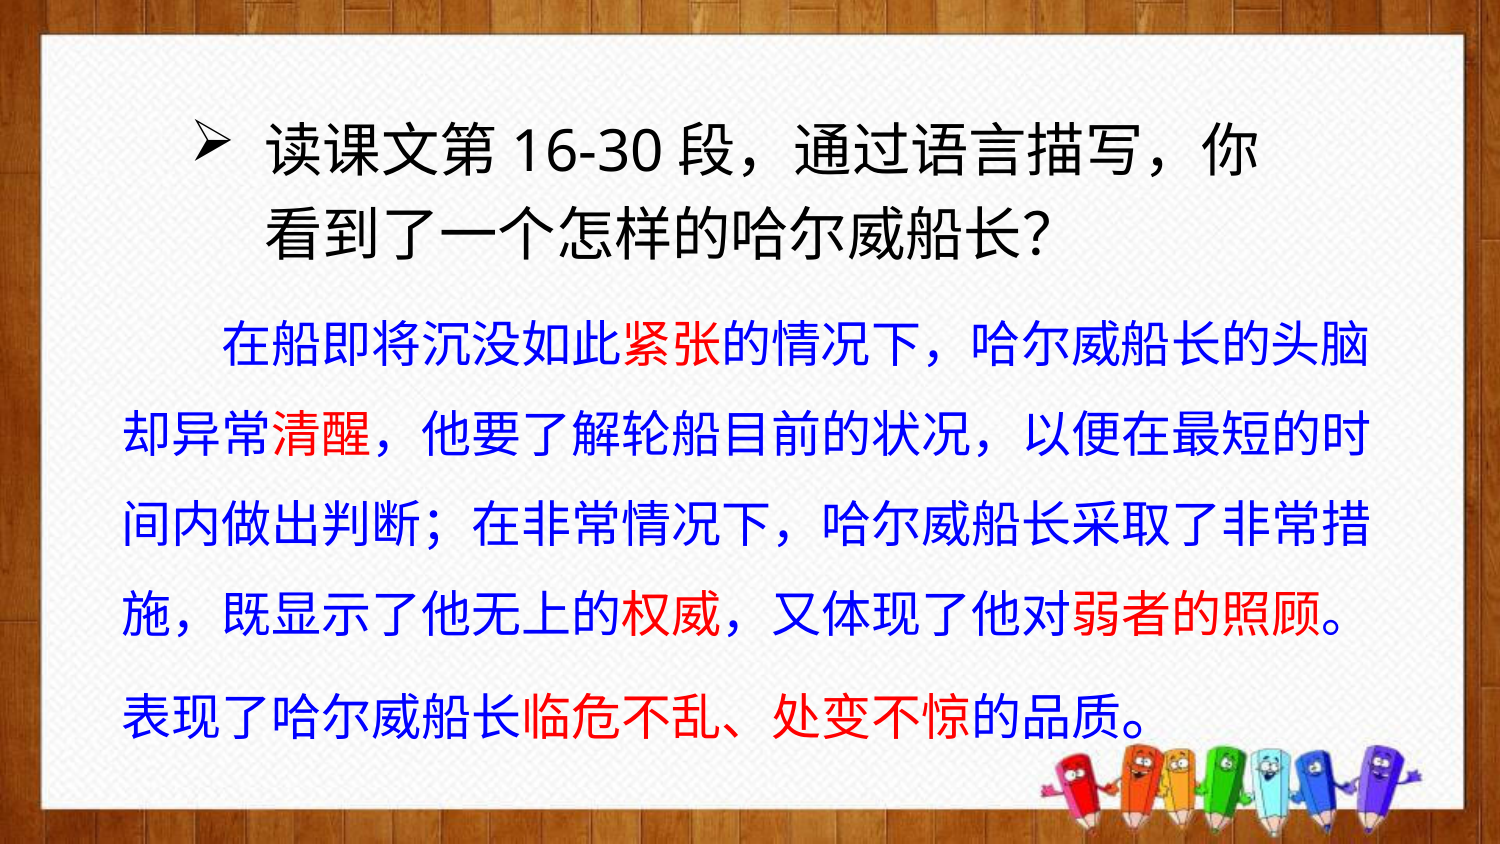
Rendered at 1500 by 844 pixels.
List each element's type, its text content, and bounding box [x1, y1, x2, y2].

text_box 在船即将沉没如此紧张的情况下，哈尔威船长的头脑却异常清醒，他要了解轮船目前的状况，以便在最短的时间内做出判断；在非常情况下，哈尔威船长采取了非常措施，既显示了他无上的权威，又体现了他对弱者的照顾。表现了哈尔威船长临危不乱、处变不惊的品质。 [106, 274, 1394, 755]
text_box 读课文第16-30段，通过语言描写，你看到了一个怎样的哈尔威船长？ [175, 91, 1325, 274]
picture [0, 0, 1500, 844]
